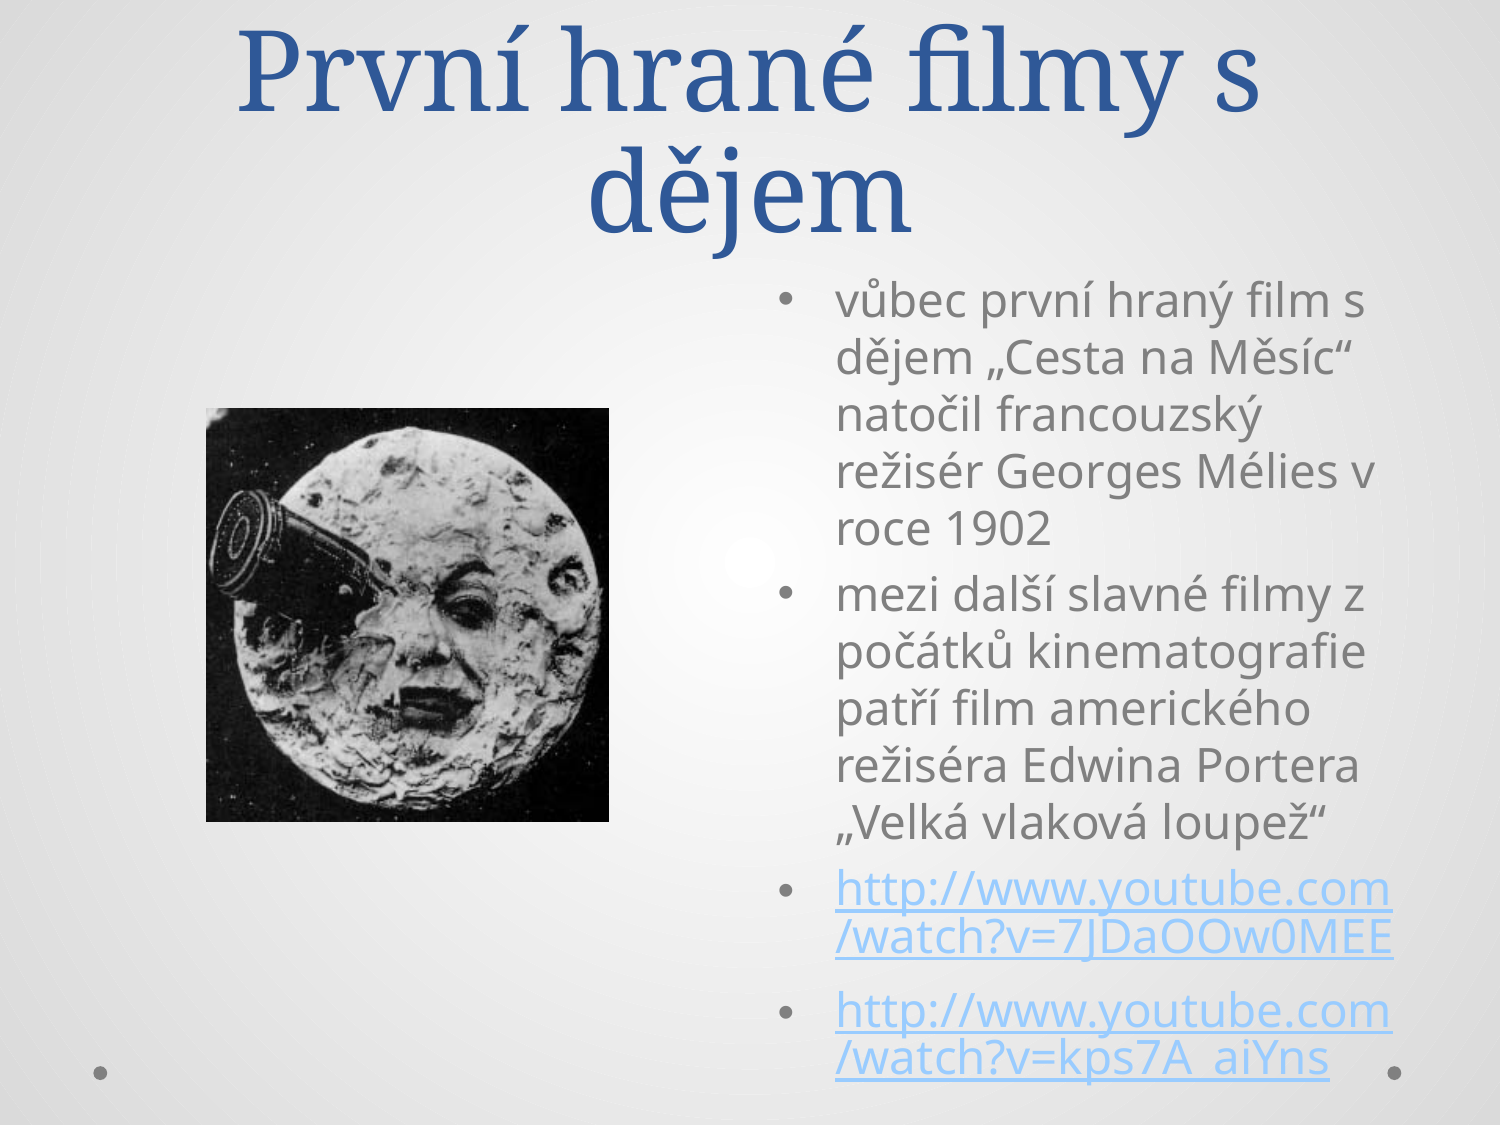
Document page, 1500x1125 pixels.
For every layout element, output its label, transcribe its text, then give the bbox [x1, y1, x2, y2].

title První hrané filmy s dějem [75, 0, 1425, 263]
list vůbec první hraný film s dějem „Cesta na Měsíc“ natočil francouzský režisér Georges Mélies v roce 1902 mezi další slavné filmy z počátků kinematografie patří film amerického režiséra Edwina Portera „Velká vlaková loupež“ http://www.youtube.com/watch?v=7JDaOOw0MEE http://www.youtube.com/watch?v=kps7A_aiYns [762, 262, 1425, 1005]
picture [206, 408, 609, 822]
